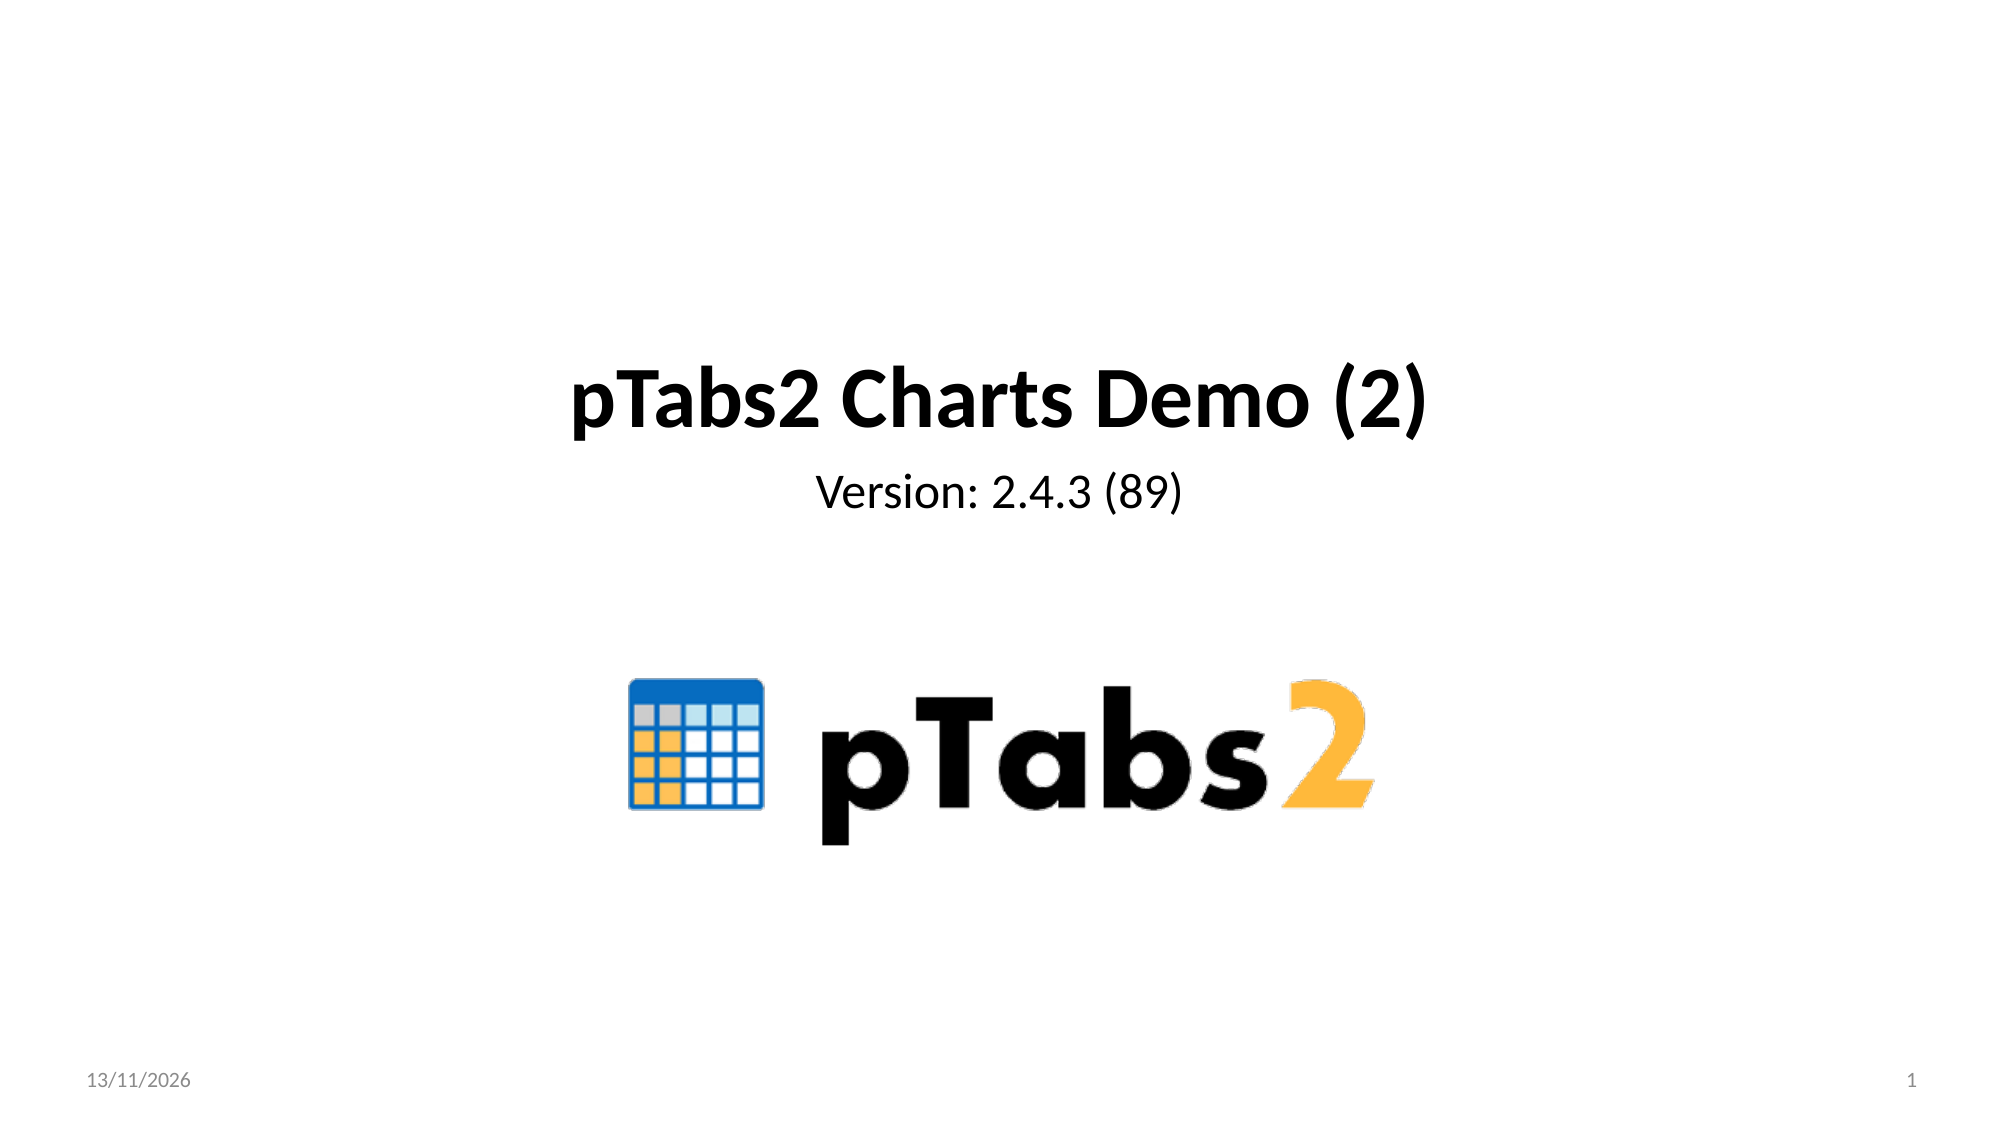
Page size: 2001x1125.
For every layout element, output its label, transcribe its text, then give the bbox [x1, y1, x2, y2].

title pTabs2 Charts Demo (2) [249, 62, 1750, 455]
slide_number 1 [1482, 1055, 1933, 1103]
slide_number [70, 1055, 512, 1103]
picture [613, 666, 1387, 855]
subtitle Version: 2.4.3 (89) [249, 458, 1750, 730]
